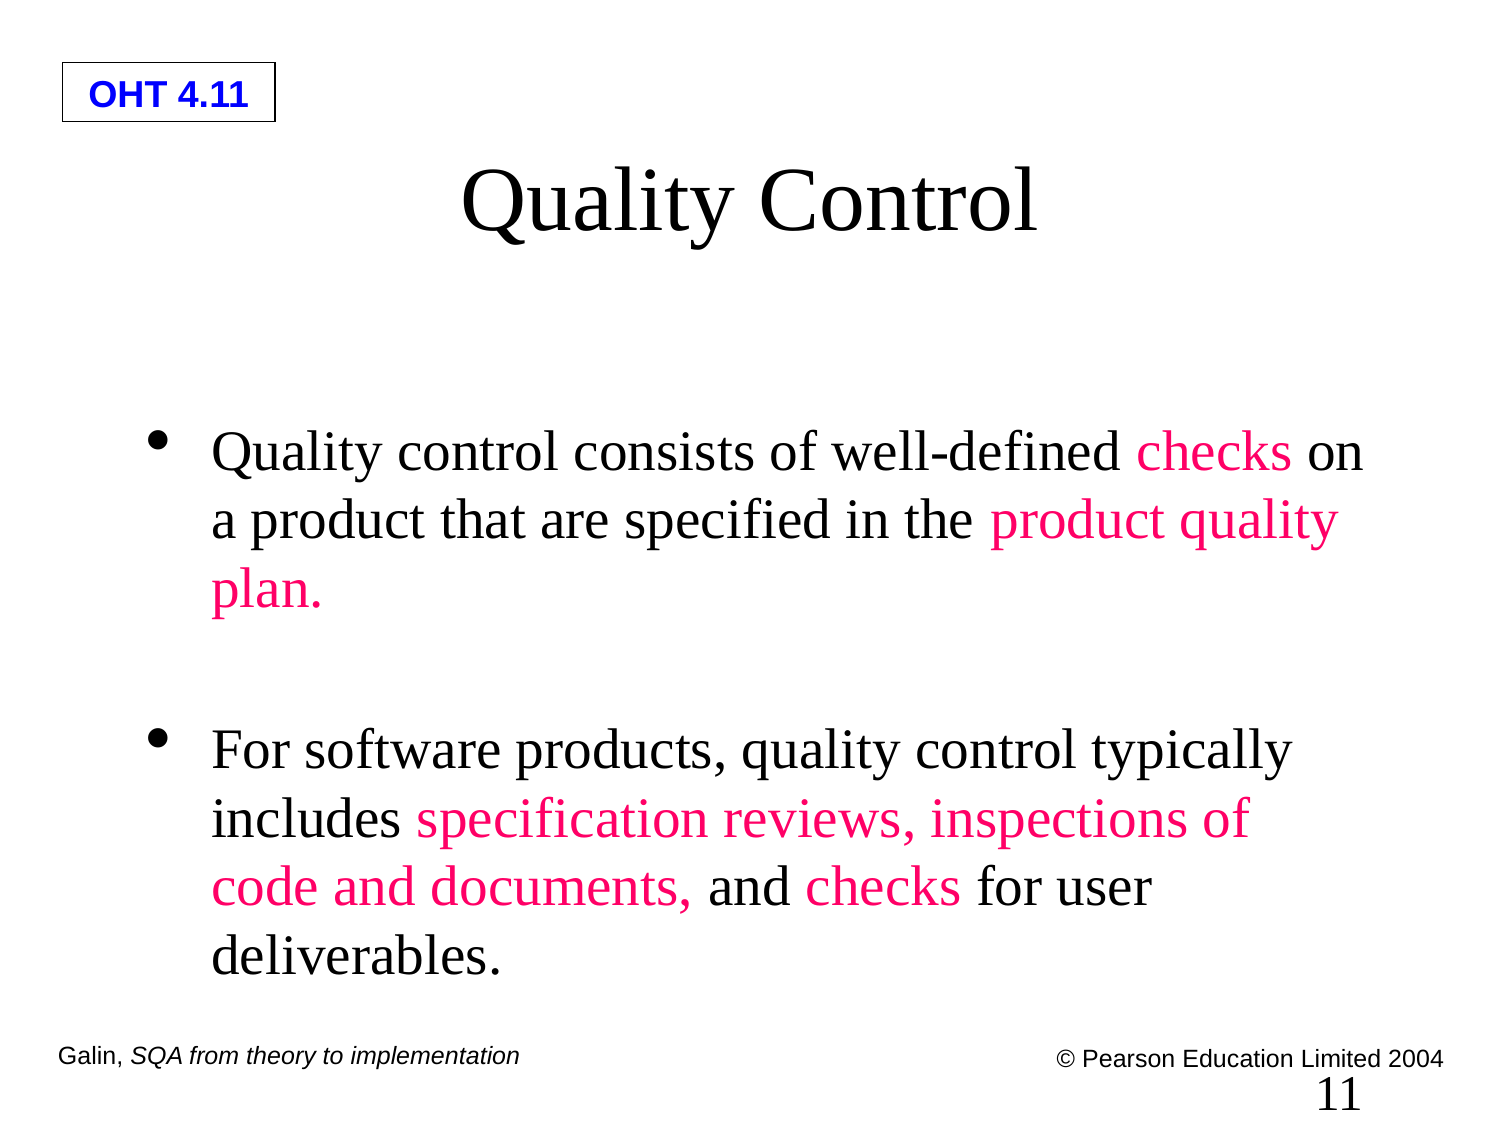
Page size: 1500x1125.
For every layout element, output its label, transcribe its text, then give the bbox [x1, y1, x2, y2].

title Quality Control [112, 99, 1388, 288]
slide_number 11 [1299, 1052, 1425, 1113]
list Quality control consists of well-defined checks on a product that are specified in the product quality plan. For software products, quality control typically includes specification reviews, inspections of code and documents, and checks for user deliverables. [112, 324, 1388, 1001]
